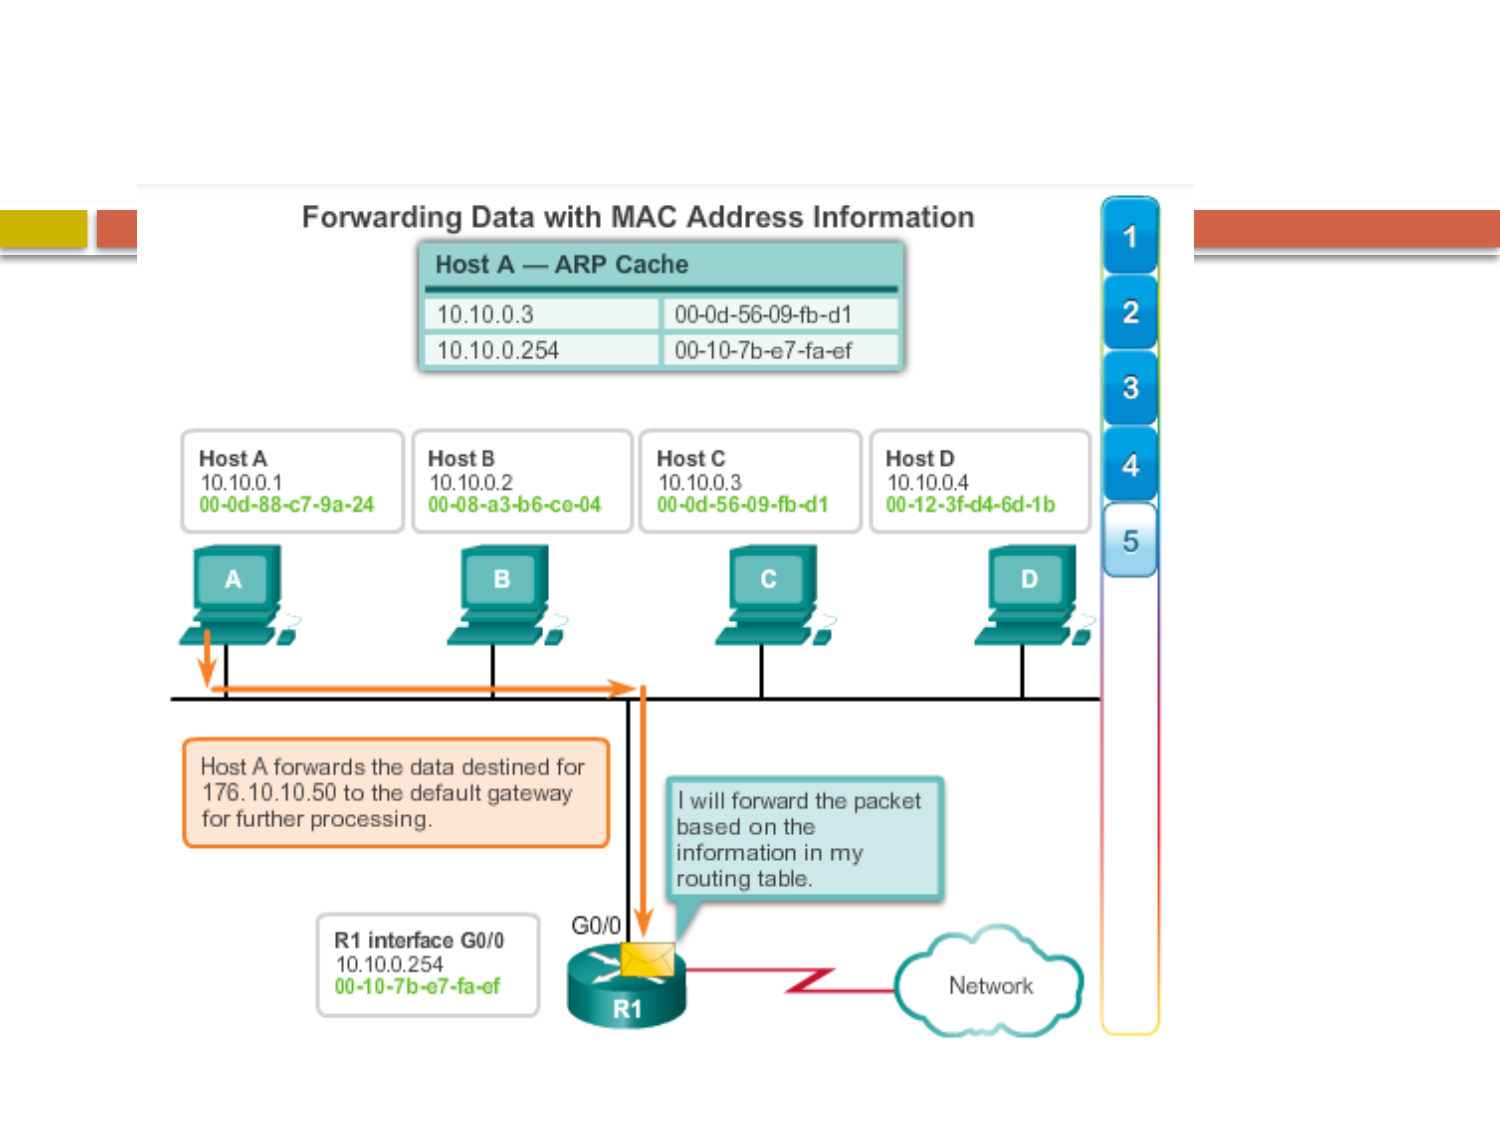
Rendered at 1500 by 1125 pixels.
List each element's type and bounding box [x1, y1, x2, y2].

picture [136, 184, 1194, 1069]
